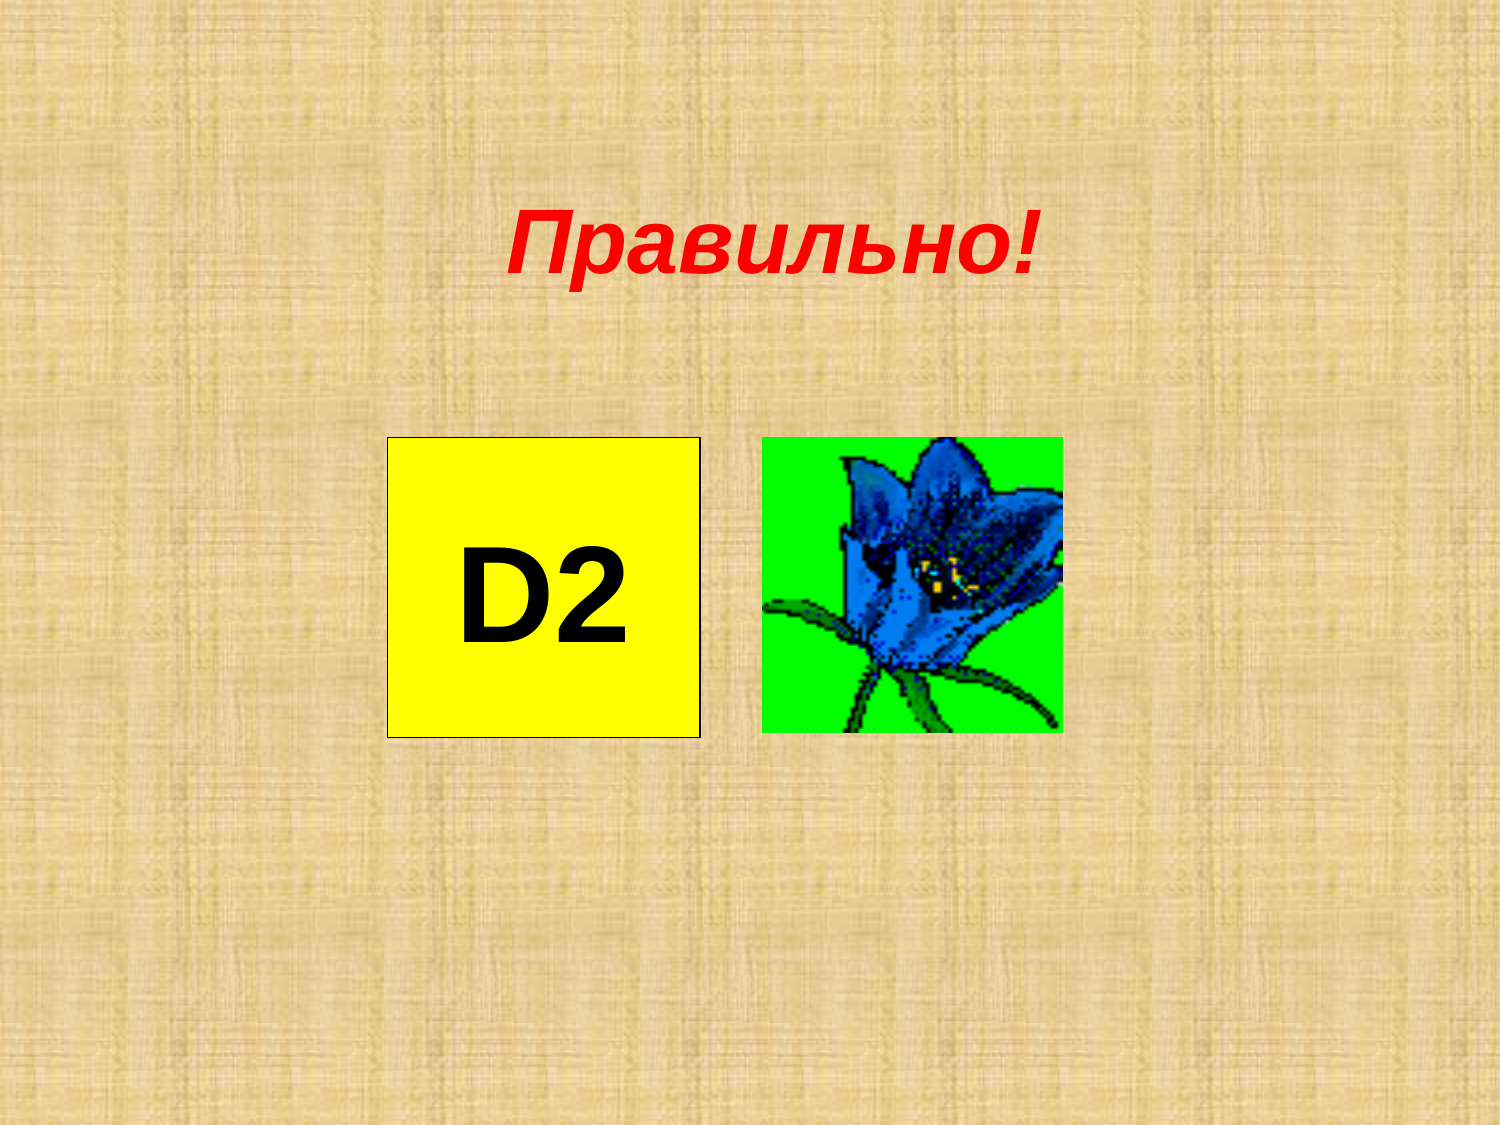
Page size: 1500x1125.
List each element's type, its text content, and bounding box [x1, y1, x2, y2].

picture [0, 0, 1500, 1125]
text_box Правильно! [387, 174, 1163, 300]
text_box D2 [387, 437, 700, 738]
